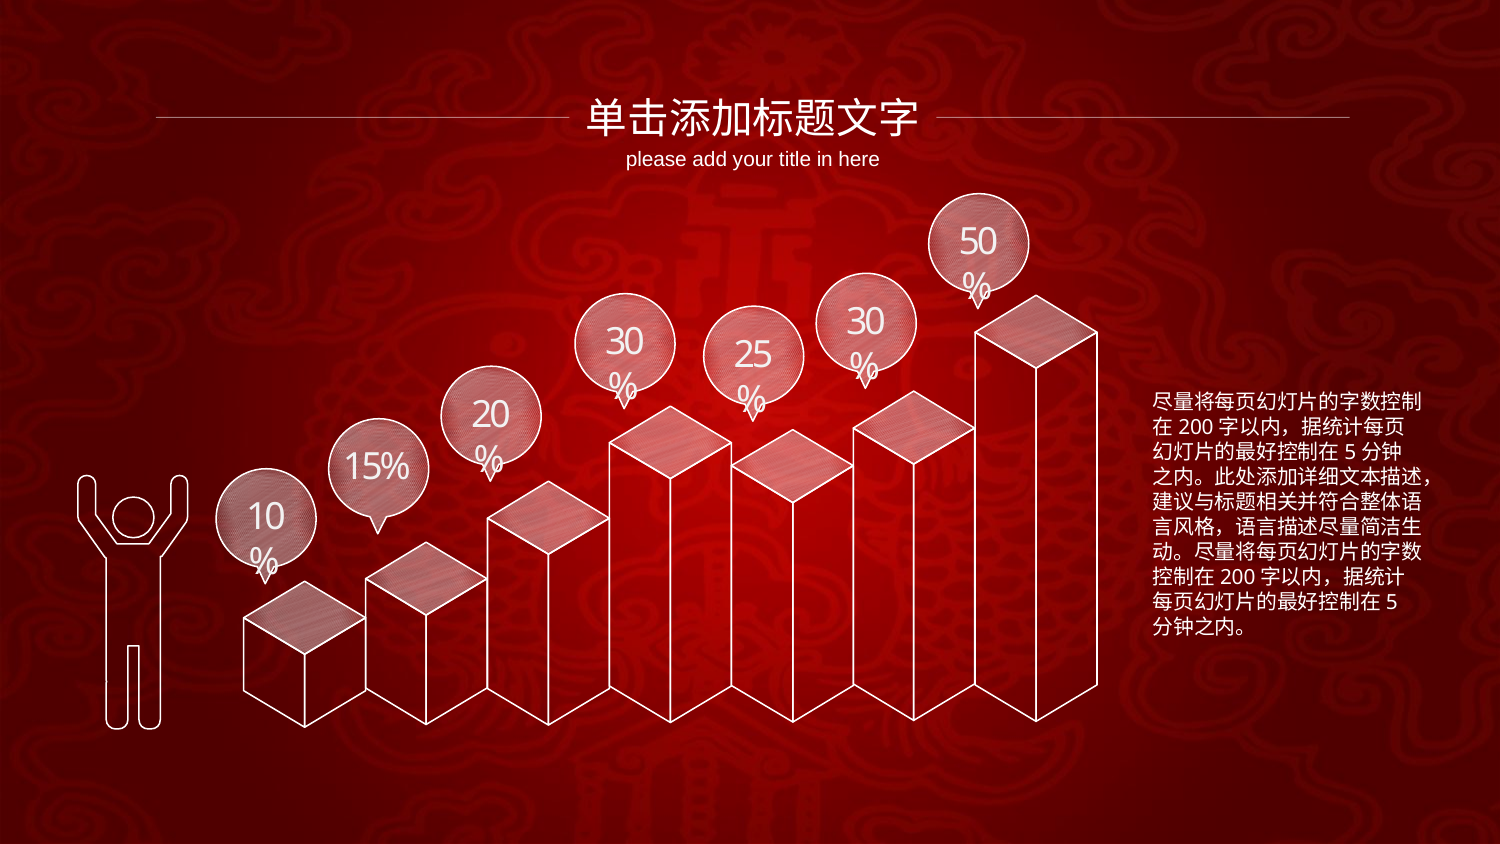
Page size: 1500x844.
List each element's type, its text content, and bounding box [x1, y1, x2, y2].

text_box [243, 581, 366, 728]
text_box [731, 429, 854, 722]
text_box 尽量将每页幻灯片的字数控制在200字以内，据统计每页幻灯片的最好控制在5分钟之内。此处添加详细文本描述，建议与标题相关并符合整体语言风格，语言描述尽量简洁生动。尽量将每页幻灯片的字数控制在200字以内，据统计每页幻灯片的最好控制在5分钟之内。 [1137, 381, 1438, 682]
text_box please add your title in here [610, 138, 895, 179]
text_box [365, 542, 488, 725]
picture [0, 0, 1500, 844]
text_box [975, 295, 1097, 722]
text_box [437, 366, 542, 482]
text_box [700, 306, 804, 422]
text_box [77, 475, 188, 729]
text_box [571, 293, 676, 409]
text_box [609, 406, 732, 723]
text_box 单击添加标题文字 [570, 84, 935, 150]
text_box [925, 193, 1029, 309]
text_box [812, 273, 917, 389]
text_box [325, 418, 429, 534]
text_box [212, 468, 317, 584]
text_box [853, 391, 975, 721]
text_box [487, 481, 610, 726]
